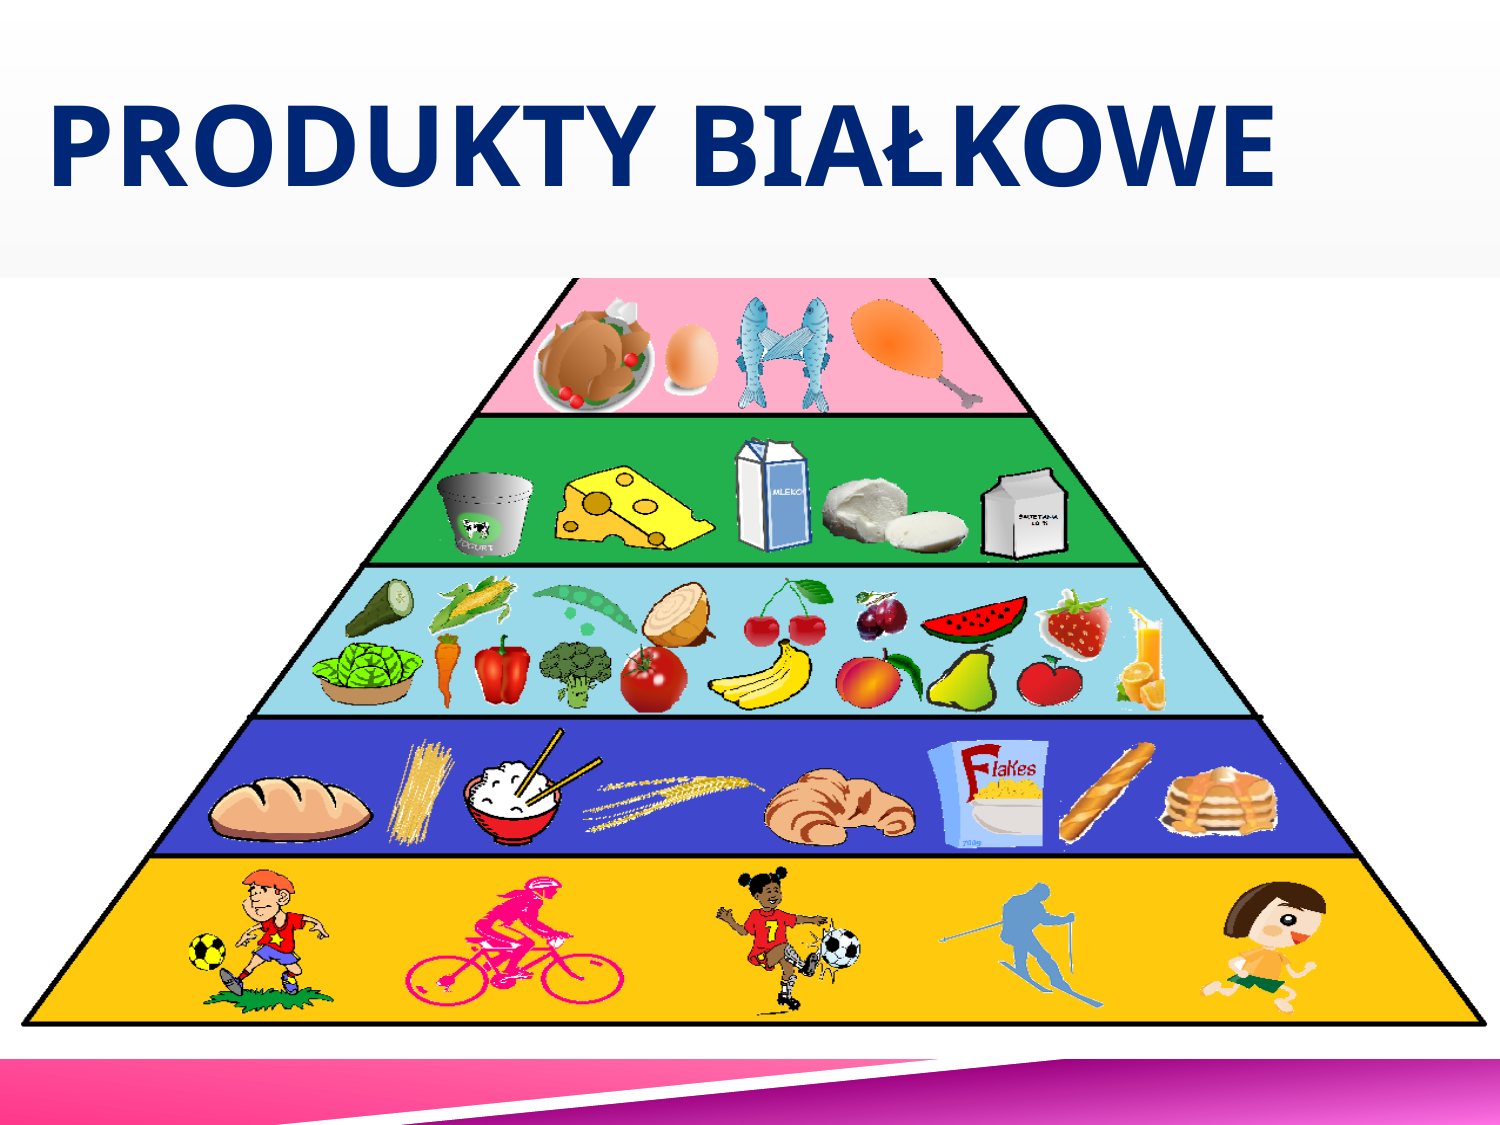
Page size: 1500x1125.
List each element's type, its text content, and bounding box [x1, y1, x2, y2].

text_box PRODUKTY BIAŁKOWE [29, 66, 1500, 217]
picture [0, 278, 1500, 1059]
